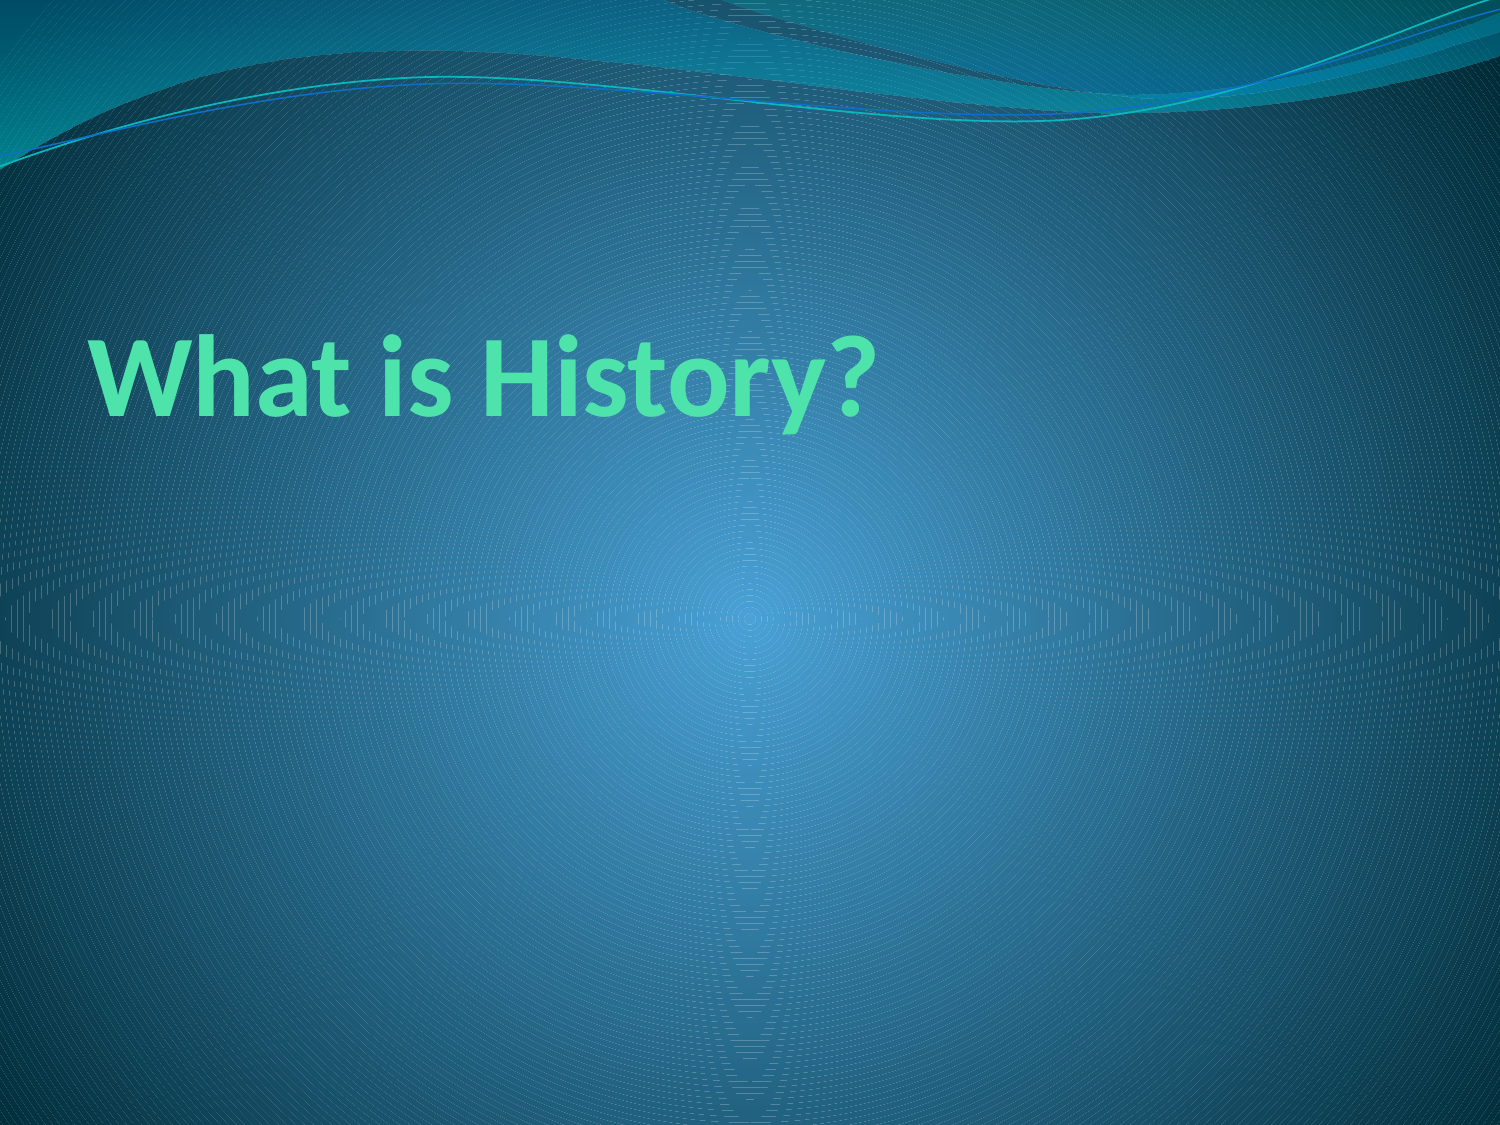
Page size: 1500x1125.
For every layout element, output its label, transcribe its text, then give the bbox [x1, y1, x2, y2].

title What is History? [86, 216, 1362, 440]
